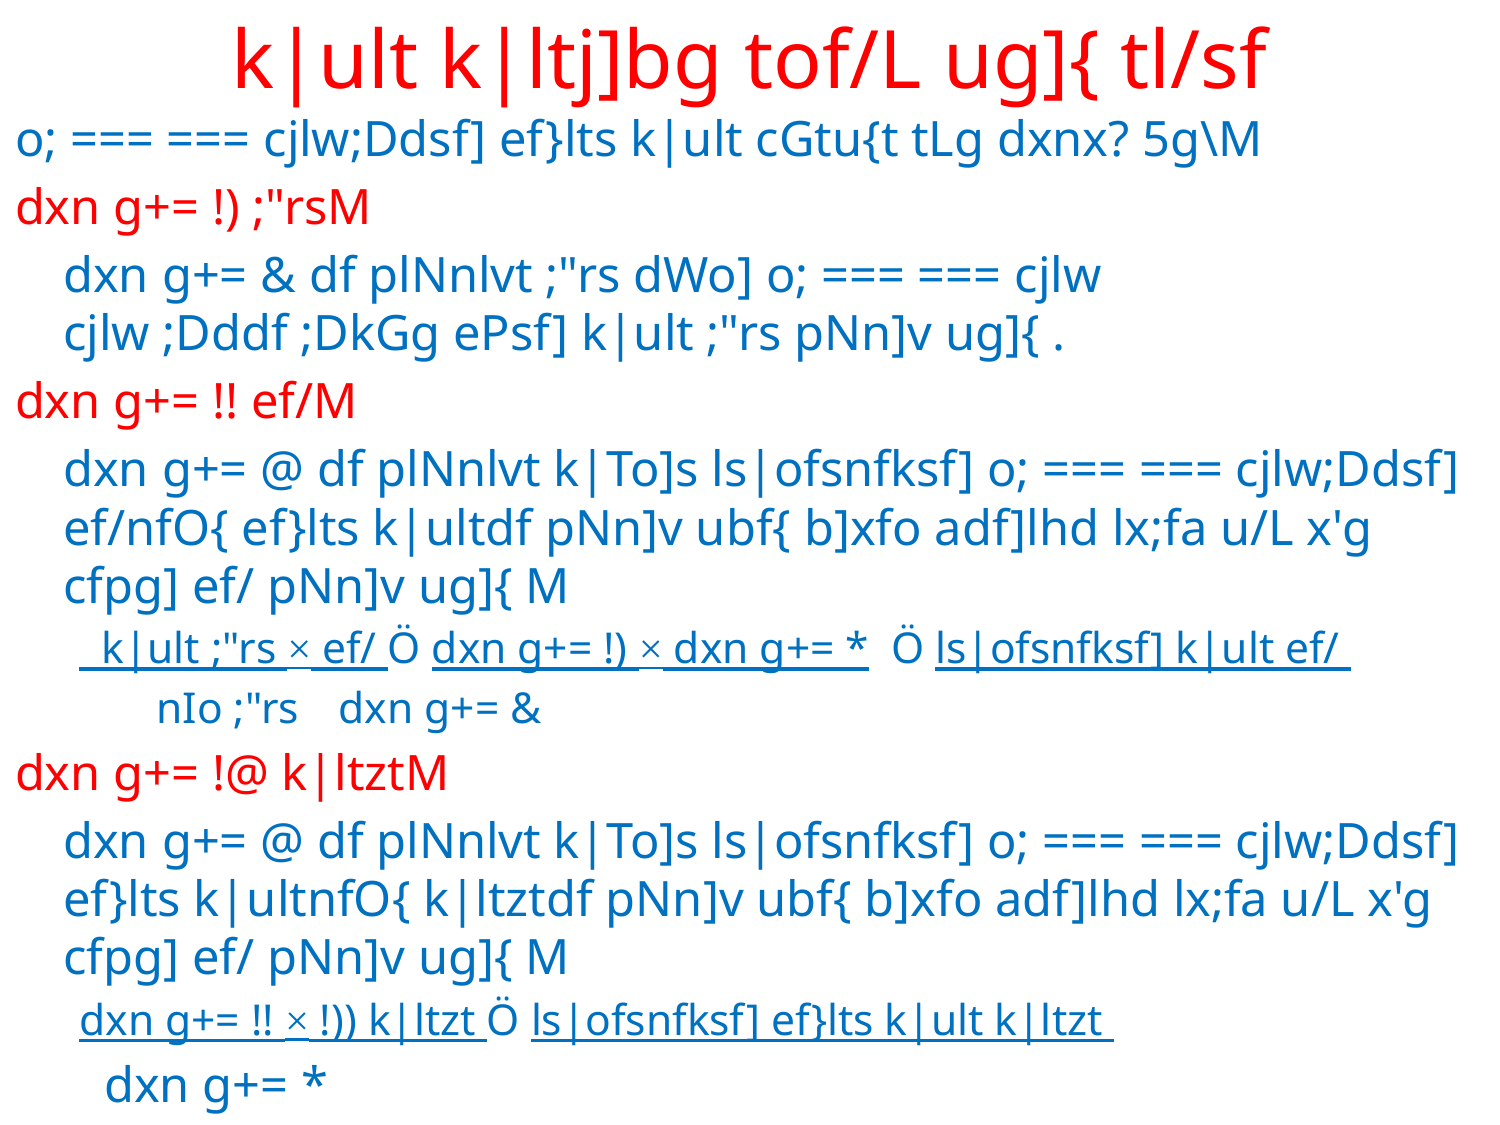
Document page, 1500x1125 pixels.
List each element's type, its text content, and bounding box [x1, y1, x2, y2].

title k|ult k|ltj]bg tof/L ug]{ tl/sf [0, 0, 1500, 99]
list o; === === cjlw;Ddsf] ef}lts k|ult cGtu{t tLg dxnx? 5g\M dxn g+= !) ;"rsM dxn g+= & df plNnlvt ;"rs dWo] o; === === cjlw cjlw ;Dddf ;DkGg ePsf] k|ult ;"rs pNn]v ug]{ . dxn g+= !! ef/M dxn g+= @ df plNnlvt k|To]s ls|ofsnfksf] o; === === cjlw;Ddsf] ef/nfO{ ef}lts k|ultdf pNn]v ubf{ b]xfo adf]lhd lx;fa u/L x'g cfpg] ef/ pNn]v ug]{ M k|ult ;"rs × ef/ Ö dxn g+= !) × dxn g+= * Ö ls|ofsnfksf] k|ult ef/ nIo ;"rs dxn g+= & dxn g+= !@ k|ltztM dxn g+= @ df plNnlvt k|To]s ls|ofsnfksf] o; === === cjlw;Ddsf] ef}lts k|ultnfO{ k|ltztdf pNn]v ubf{ b]xfo adf]lhd lx;fa u/L x'g cfpg] ef/ pNn]v ug]{ M dxn g+= !! × !)) k|ltzt Ö ls|ofsnfksf] ef}lts k|ult k|ltzt dxn g+= * [0, 99, 1500, 1125]
